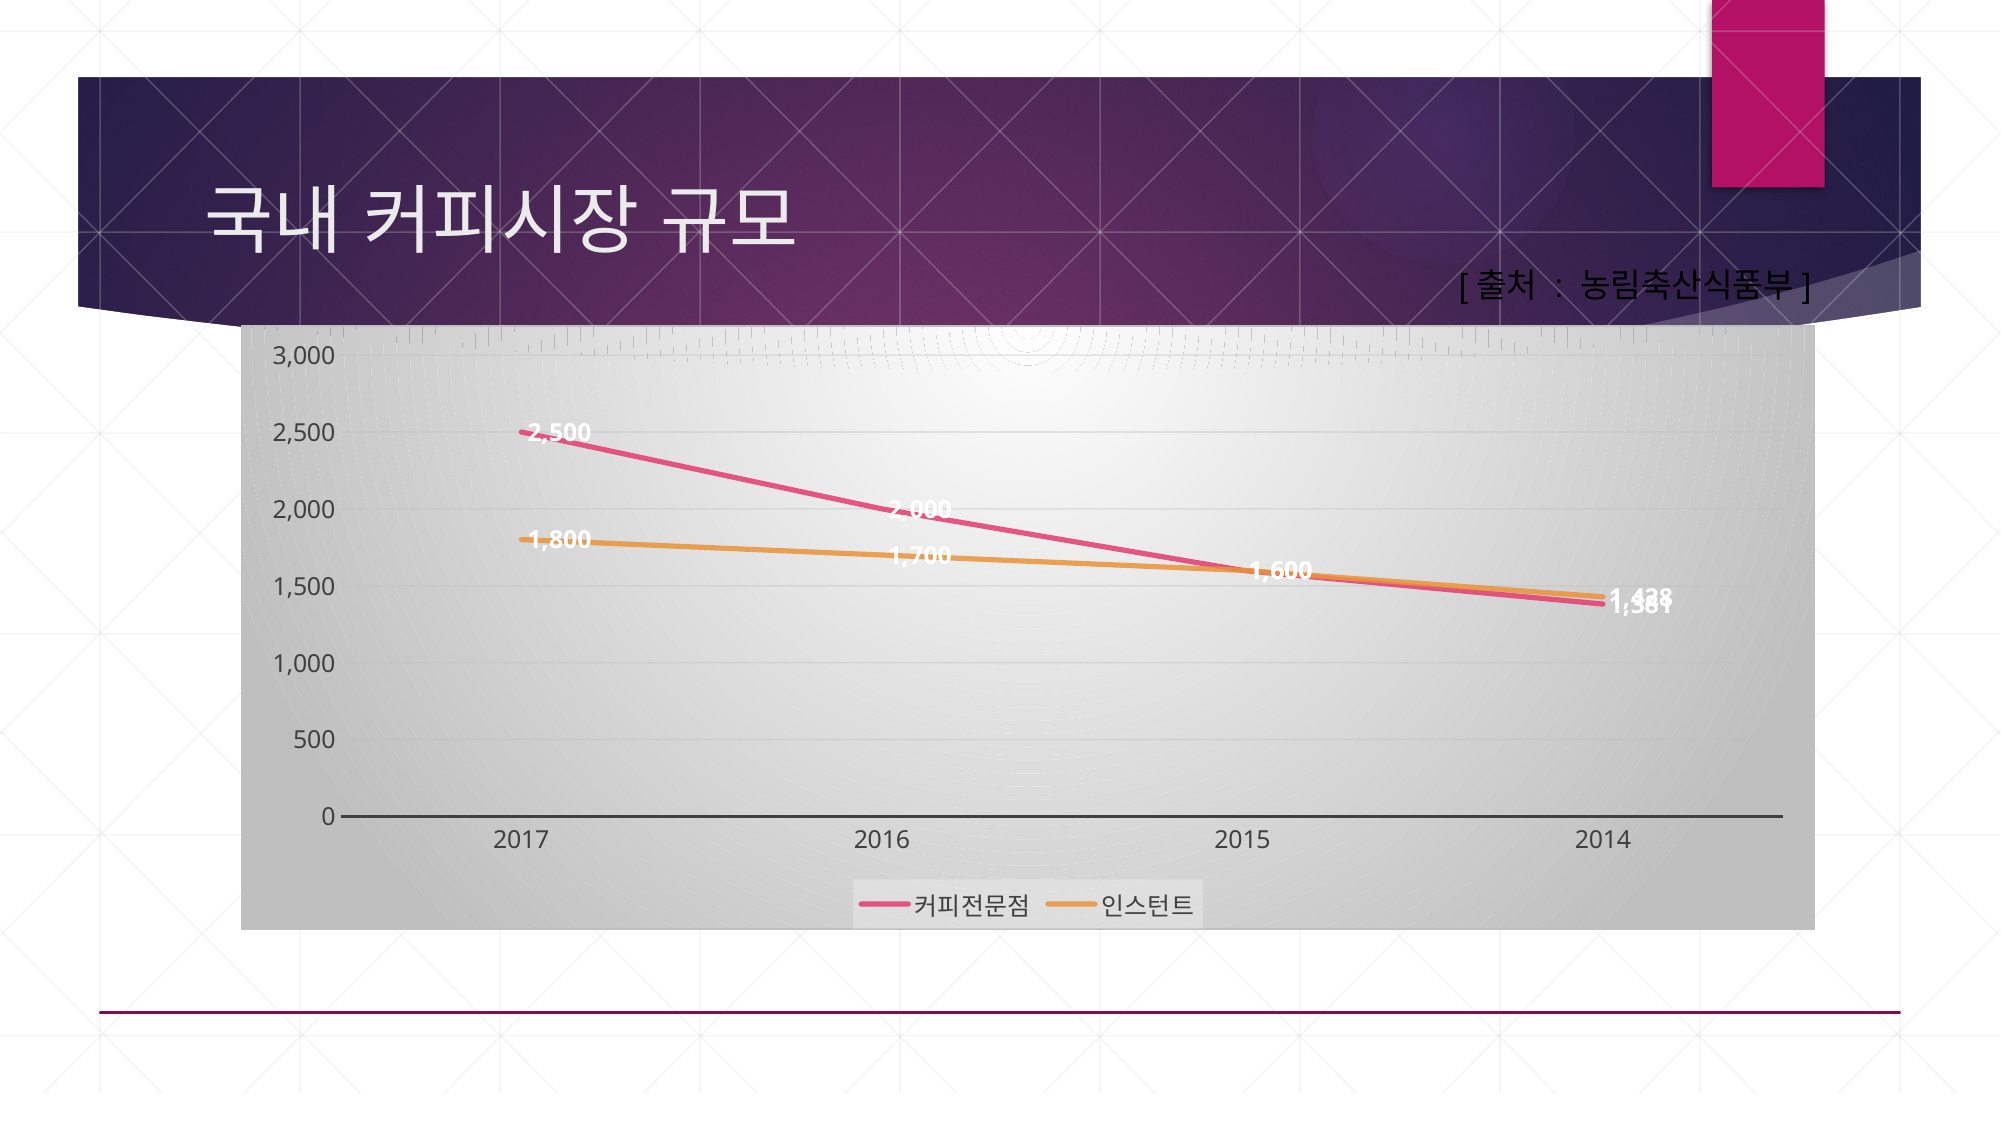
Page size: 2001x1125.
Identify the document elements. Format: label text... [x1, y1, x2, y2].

title 국내 커피시장 규모 [189, 159, 1627, 276]
chart [240, 324, 1816, 930]
text_box [출처 : 농림축산식품부] [1444, 256, 1827, 312]
